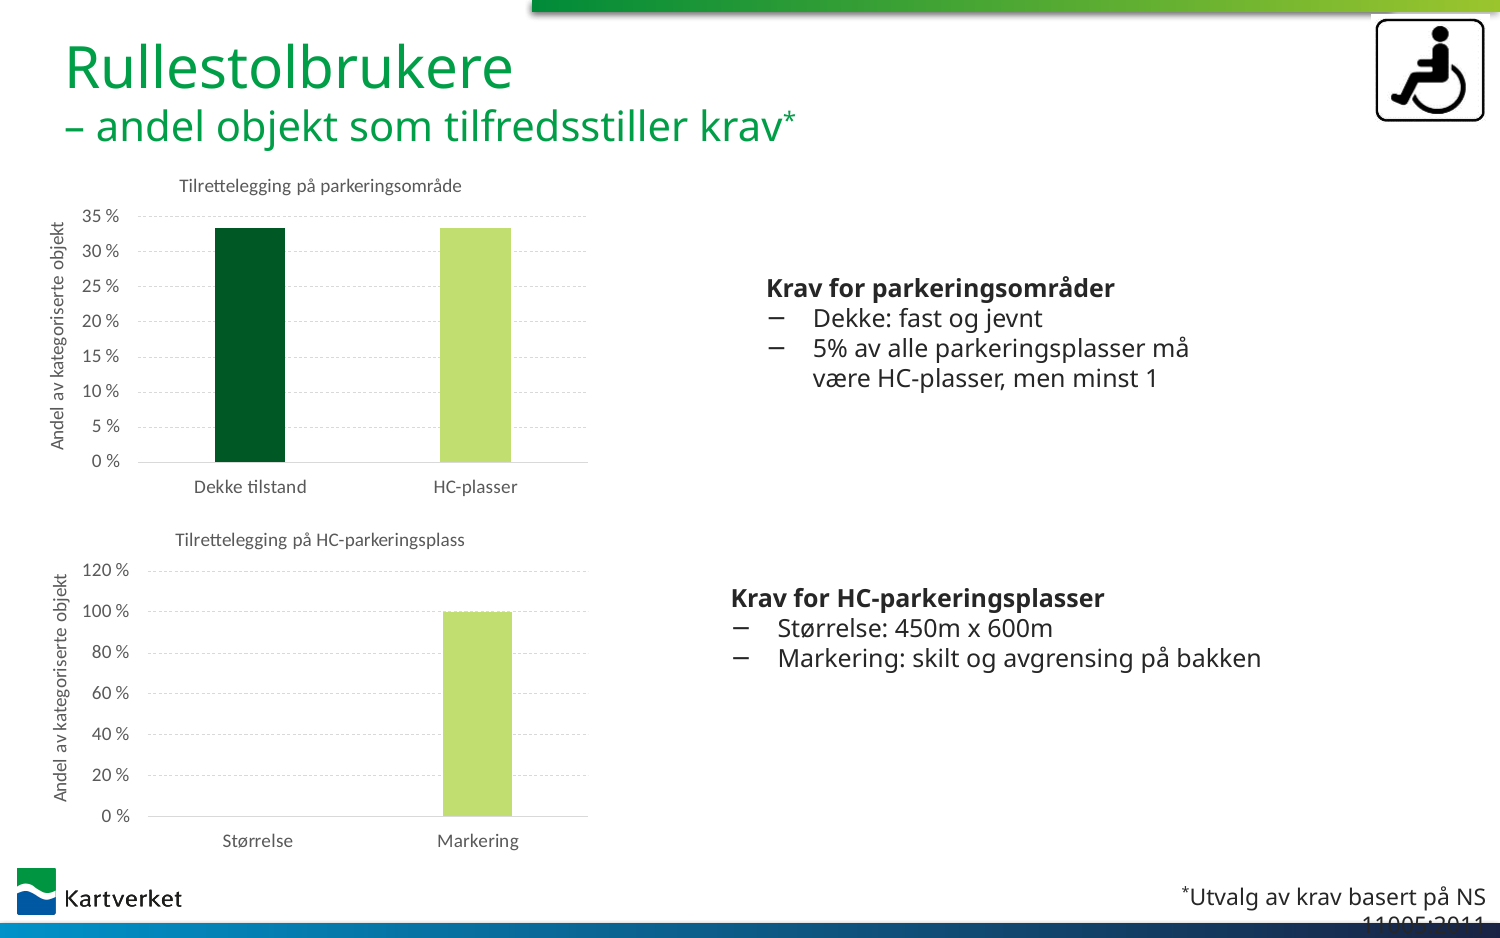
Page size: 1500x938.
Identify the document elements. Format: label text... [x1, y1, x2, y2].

text_box Krav for HC-parkeringsplasser Størrelse: 450m x 600m Markering: skilt og avgrensing på bakken [715, 574, 1278, 680]
picture [1371, 13, 1491, 127]
picture [41, 520, 599, 859]
text_box Rullestolbrukere – andel objekt som tilfredsstiller krav* [49, 23, 1431, 158]
text_box *Utvalg av krav basert på NS 11005:2011 [1068, 873, 1500, 938]
text_box Krav for parkeringsområder Dekke: fast og jevnt 5% av alle parkeringsplasser må være HC-plasser, men minst 1 [751, 264, 1232, 400]
picture [41, 166, 599, 505]
